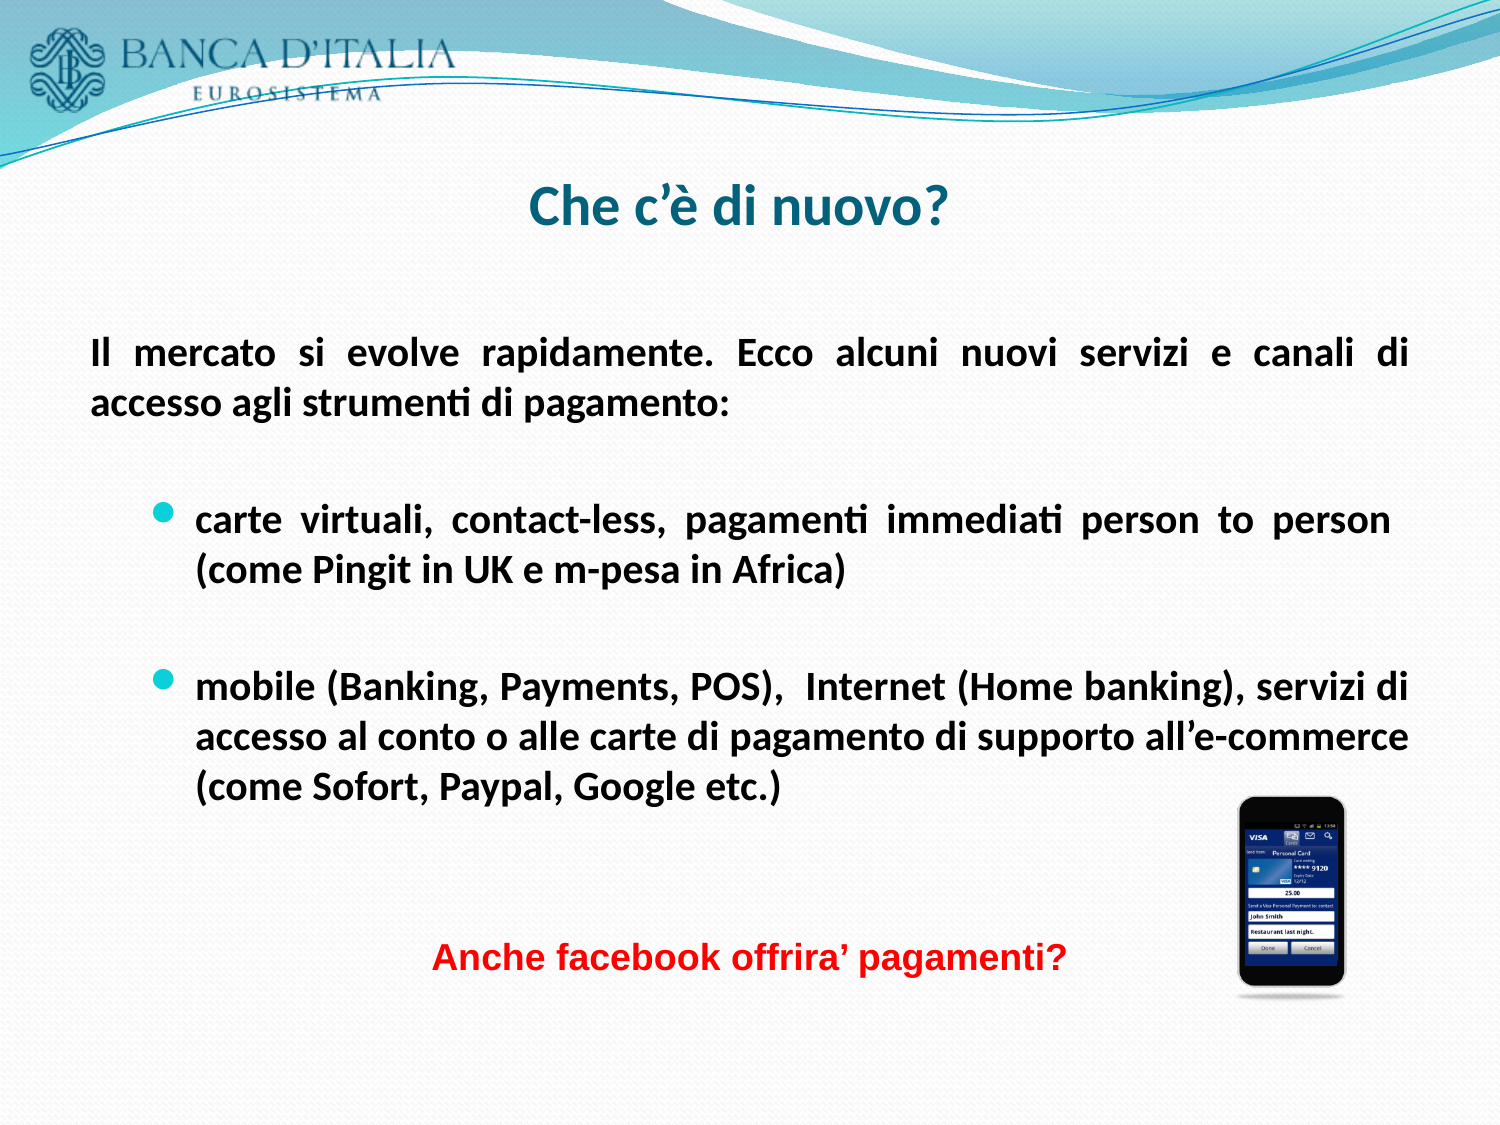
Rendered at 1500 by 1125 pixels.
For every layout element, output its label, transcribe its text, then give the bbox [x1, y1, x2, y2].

title Che c’è di nuovo? [64, 49, 1415, 238]
list Il mercato si evolve rapidamente. Ecco alcuni nuovi servizi e canali di accesso agli strumenti di pagamento: carte virtuali, contact-less, pagamenti immediati person to person (come Pingit in UK e m-pesa in Africa) mobile (Banking, Payments, POS), Internet (Home banking), servizi di accesso al conto o alle carte di pagamento di supporto all’e-commerce (come Sofort, Paypal, Google etc.) Anche facebook offrira’ pagamenti? [75, 317, 1425, 1038]
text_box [1222, 786, 1363, 1012]
picture [29, 0, 523, 114]
